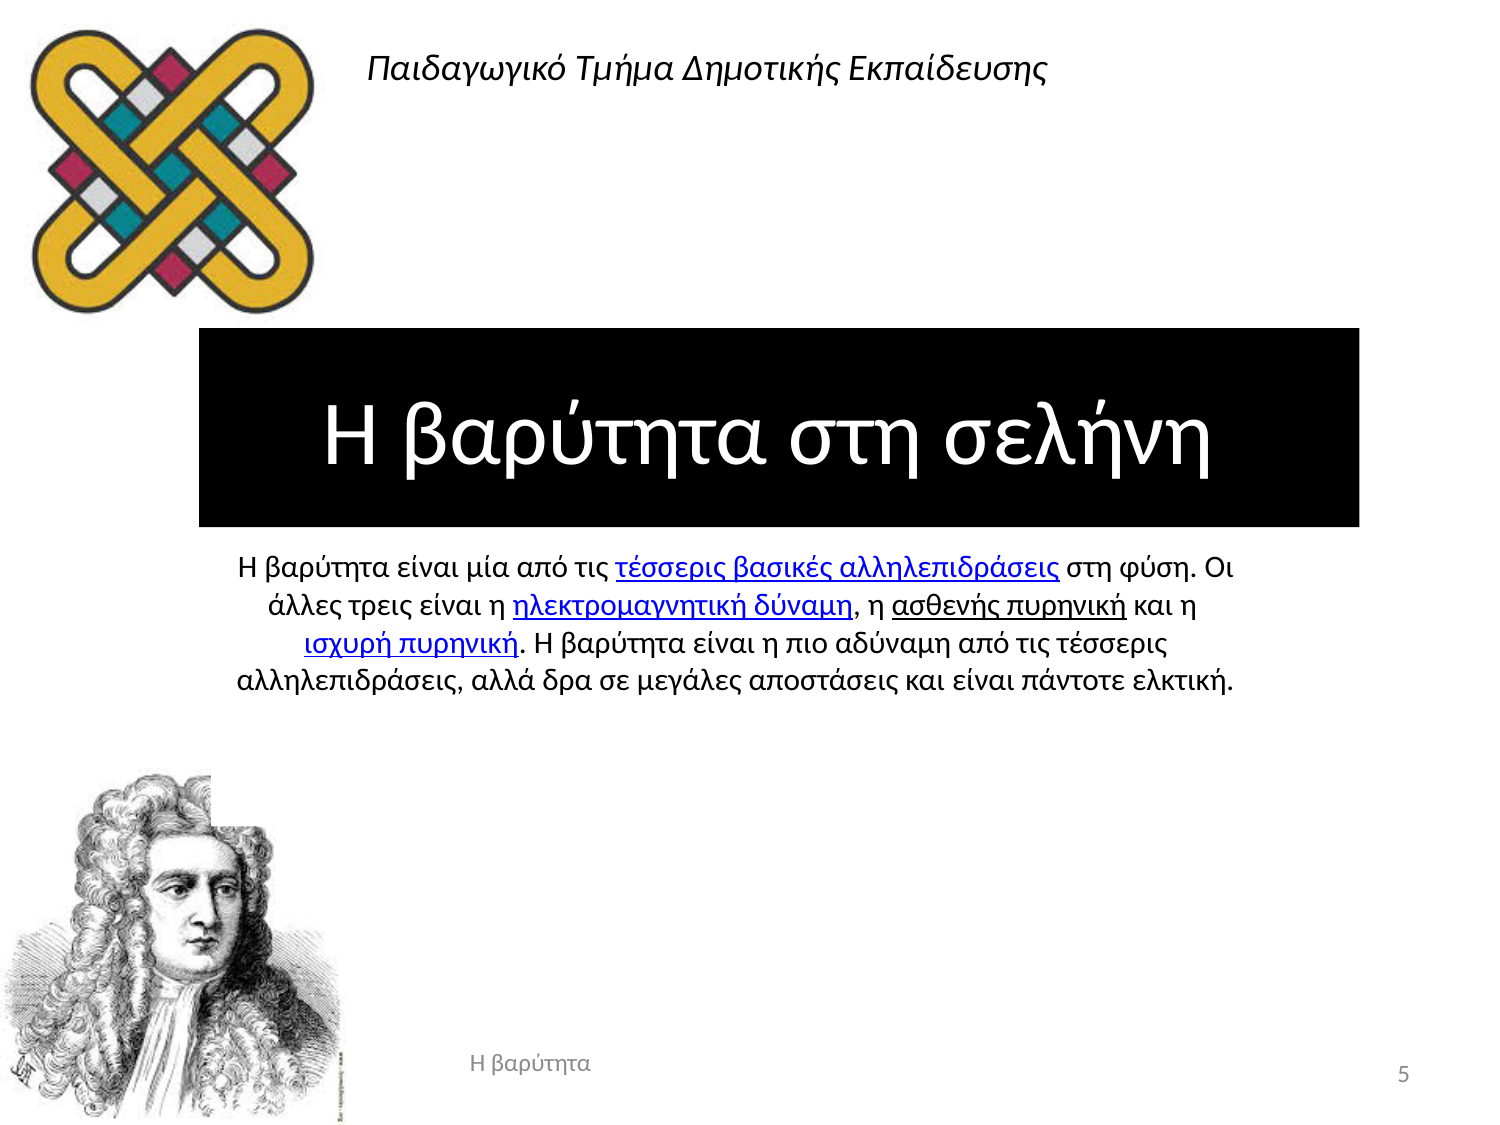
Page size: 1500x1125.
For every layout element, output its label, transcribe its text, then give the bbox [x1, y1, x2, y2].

title Η βαρύτητα στη σελήνη [199, 328, 1360, 528]
picture [0, 768, 346, 1125]
footer Η βαρύτητα [292, 1031, 768, 1092]
subtitle Η βαρύτητα είναι μία από τις τέσσερις βασικές αλληλεπιδράσεις στη φύση. Οι άλλες τρεις είναι η ηλεκτρομαγνητική δύναμη, η ασθενής πυρηνική και η ισχυρή πυρηνική. Η βαρύτητα είναι η πιο αδύναμη από τις τέσσερις αλληλεπιδράσεις, αλλά δρα σε μεγάλες αποστάσεις και είναι πάντοτε ελκτική. [210, 539, 1261, 827]
picture [0, 0, 344, 344]
slide_number 5 [1074, 1042, 1425, 1103]
